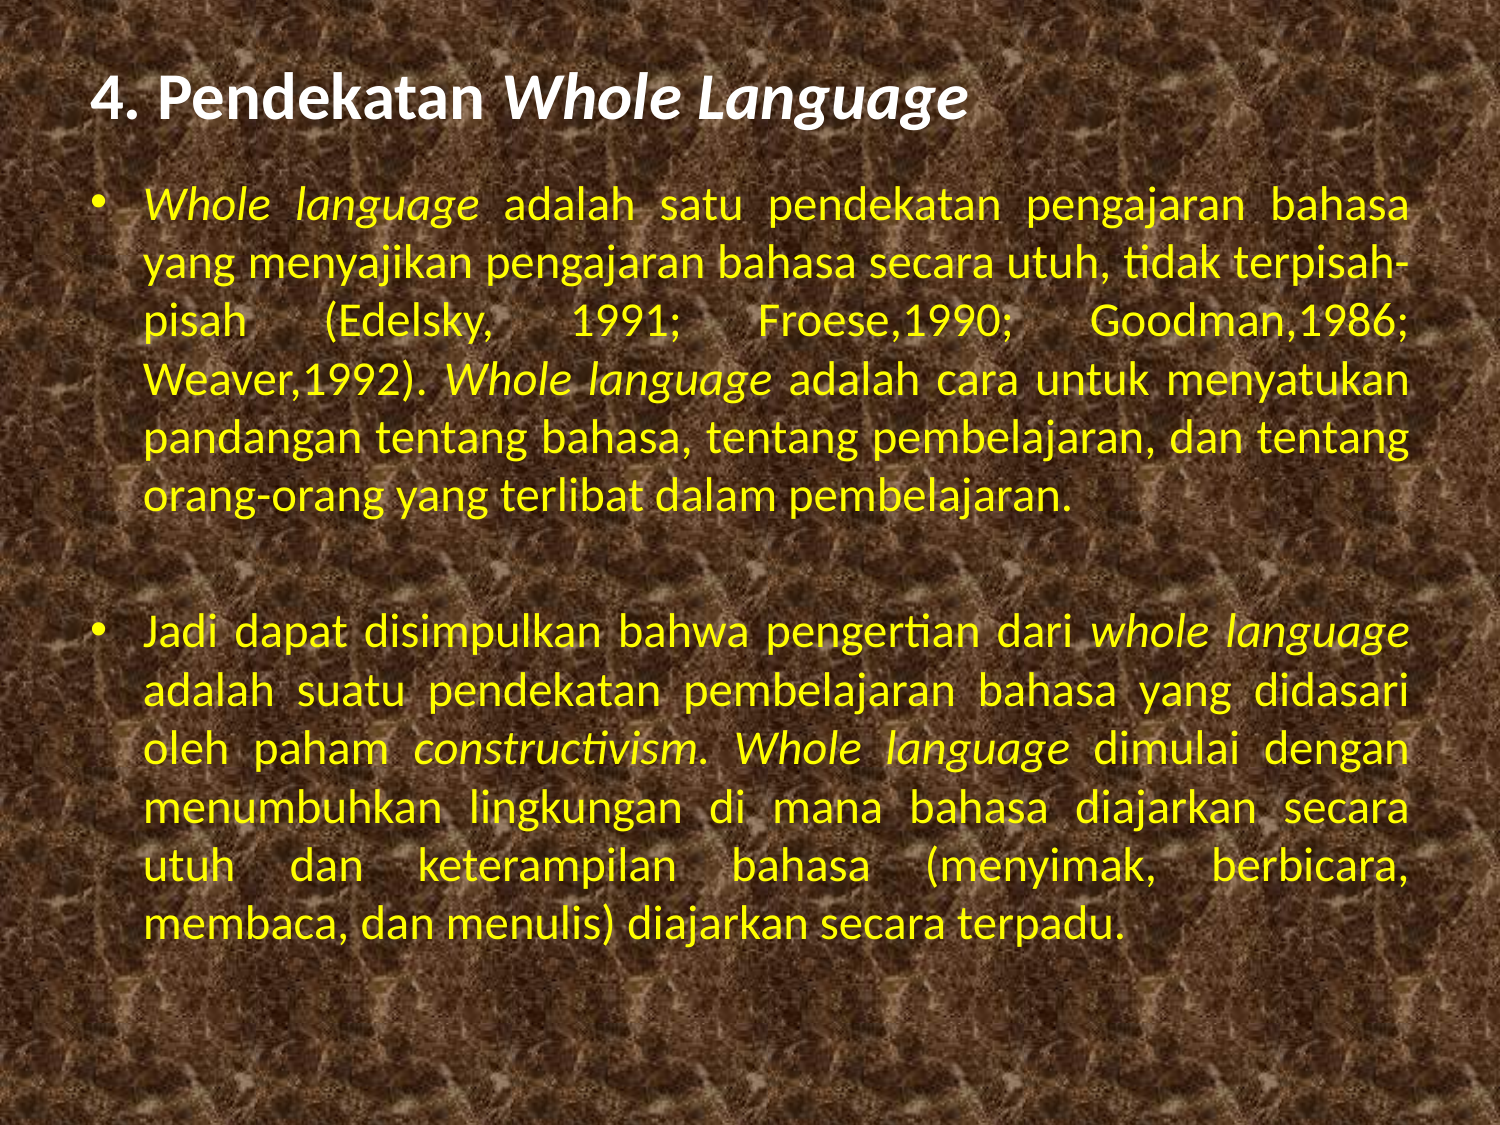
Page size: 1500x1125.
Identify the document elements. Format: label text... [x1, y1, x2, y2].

picture [0, 0, 1500, 1125]
list Whole language adalah satu pendekatan pengajaran bahasa yang menyajikan pengajaran bahasa secara utuh, tidak terpisah-pisah (Edelsky, 1991; Froese,1990; Goodman,1986; Weaver,1992). Whole language adalah cara untuk menyatukan pandangan tentang bahasa, tentang pembelajaran, dan tentang orang-orang yang terlibat dalam pembelajaran. Jadi dapat disimpulkan bahwa pengertian dari whole language adalah suatu pendekatan pembelajaran bahasa yang didasari oleh paham constructivism. Whole language dimulai dengan menumbuhkan lingkungan di mana bahasa diajarkan secara utuh dan keterampilan bahasa (menyimak, berbicara, membaca, dan menulis) diajarkan secara terpadu. [75, 164, 1425, 1005]
title 4. Pendekatan Whole Language [75, 45, 1425, 141]
